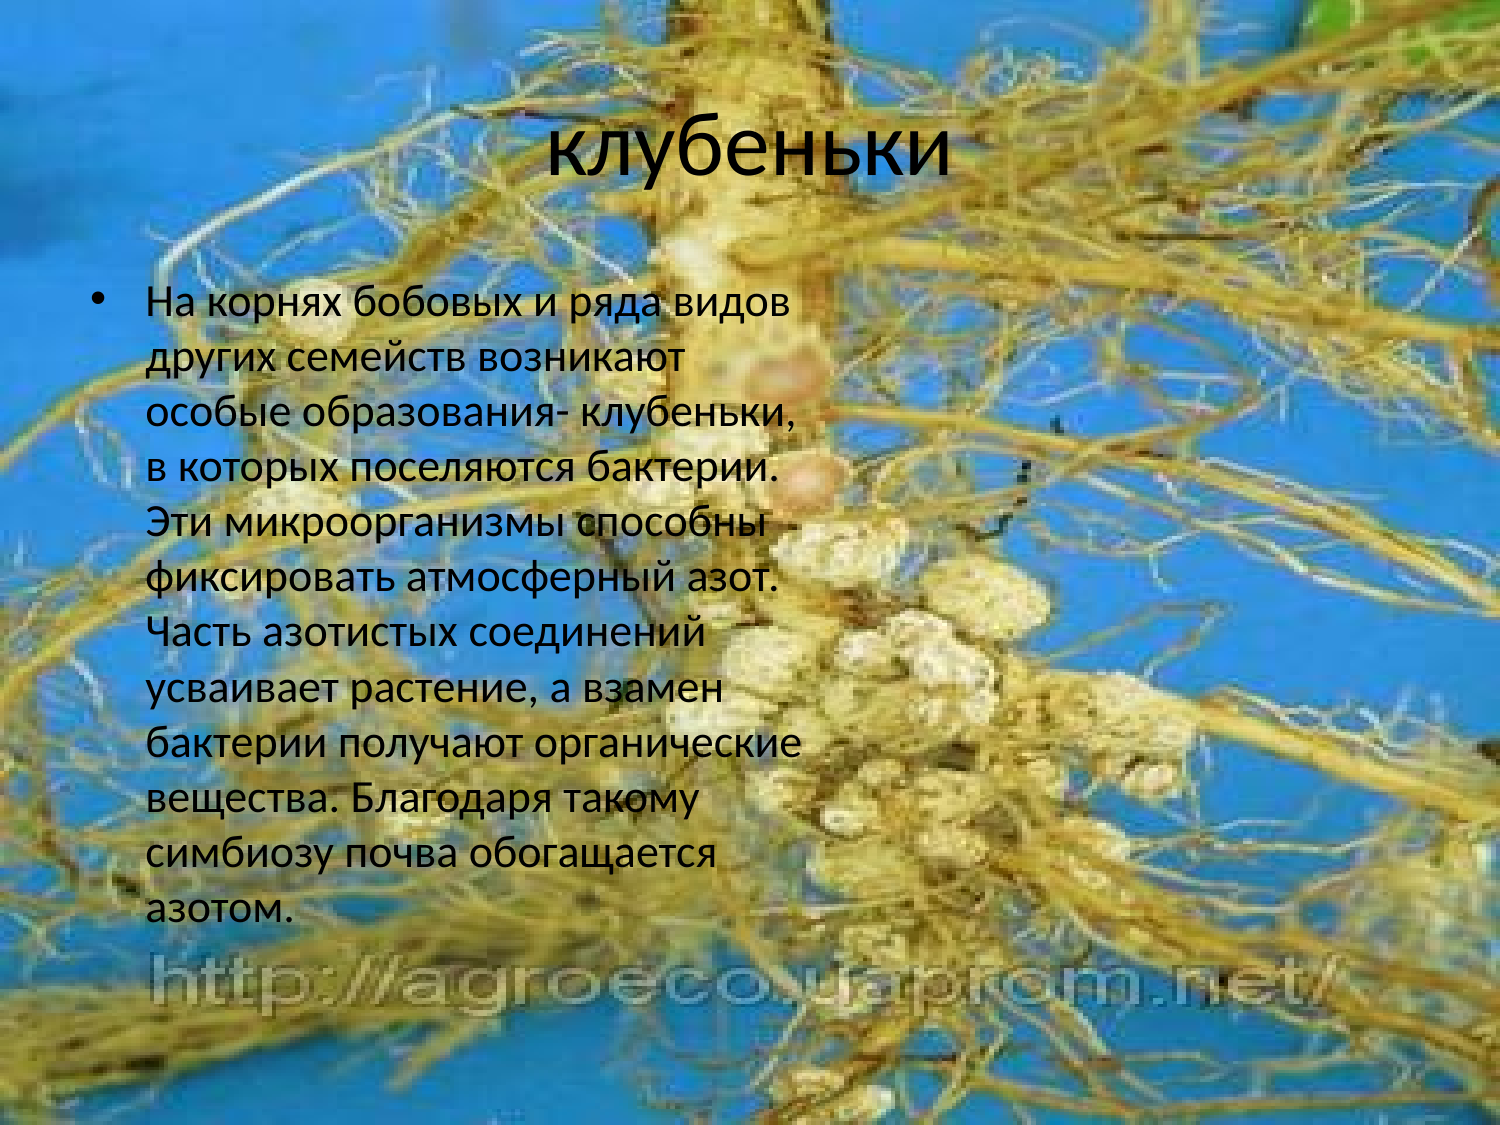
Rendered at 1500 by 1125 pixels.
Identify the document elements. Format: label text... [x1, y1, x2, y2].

picture [0, 0, 1500, 1125]
list На корнях бобовых и ряда видов других семейств возникают особые образования- клубеньки, в которых поселяются бактерии. Эти микроорганизмы способны фиксировать атмосферный азот. Часть азотистых соединений усваивает растение, а взамен бактерии получают органические вещества. Благодаря такому симбиозу почва обогащается азотом. [75, 262, 821, 961]
title клубеньки [75, 45, 1425, 233]
